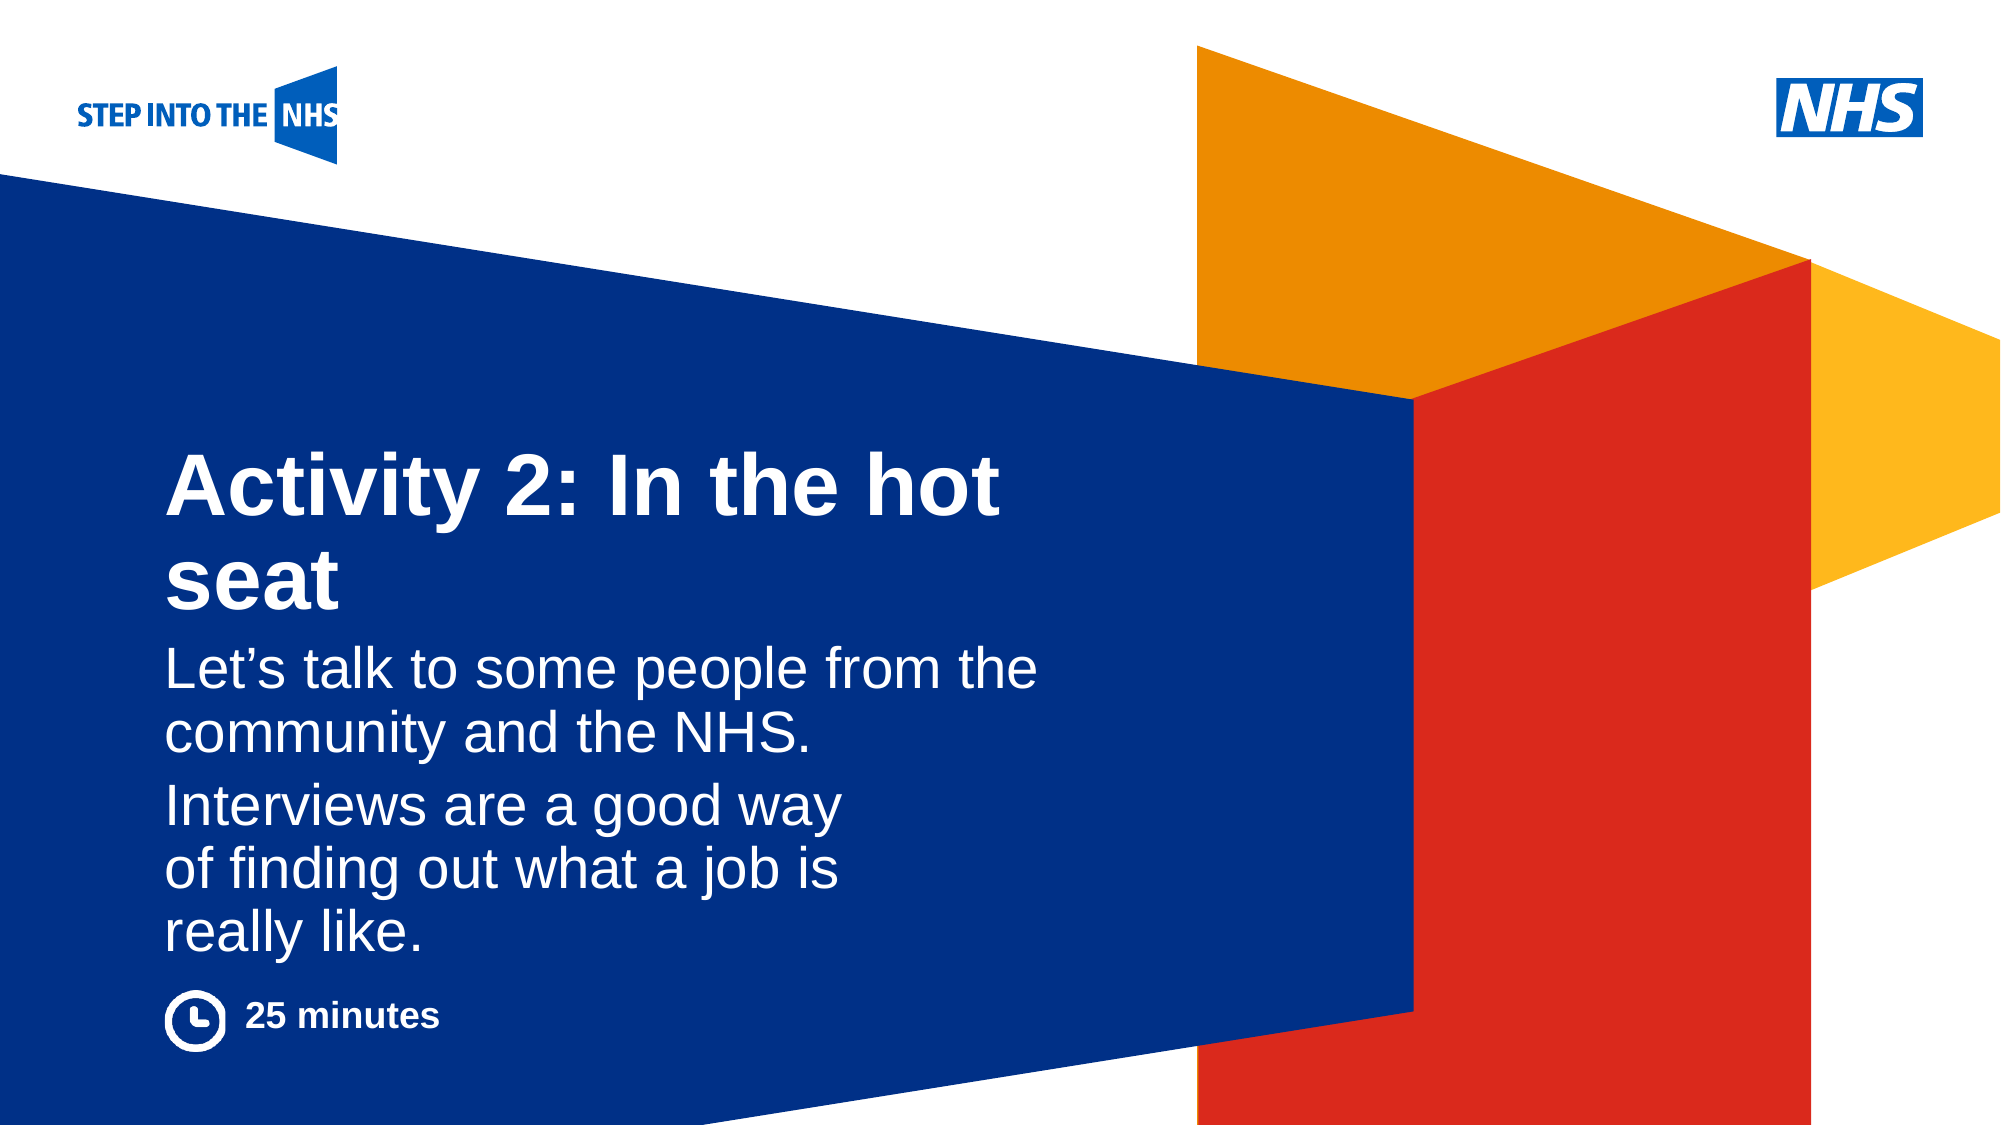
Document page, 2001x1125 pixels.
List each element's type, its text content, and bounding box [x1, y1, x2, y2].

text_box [164, 990, 680, 1052]
list Activity 2: In the hot seat Let’s talk to some people from the community and the NHS. Interviews are a good way of finding out what a job is really like. [164, 439, 1149, 932]
